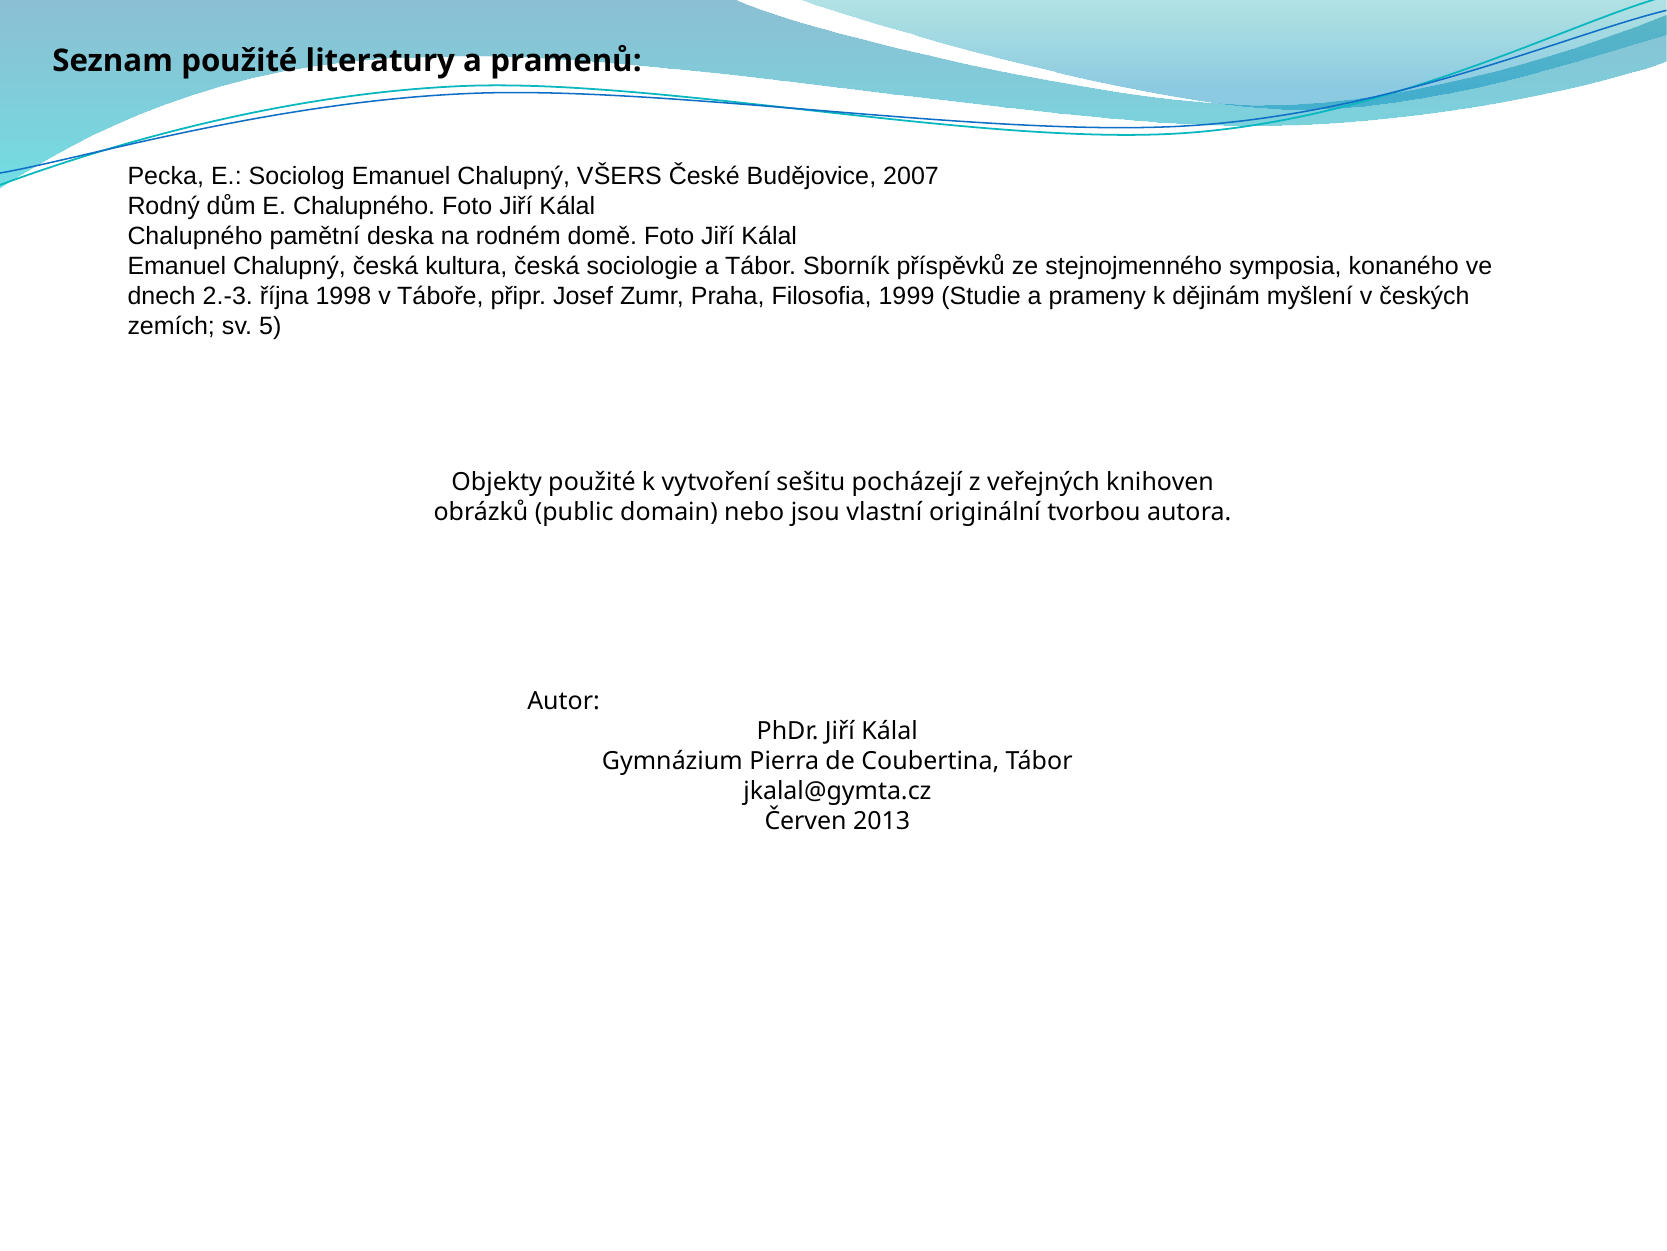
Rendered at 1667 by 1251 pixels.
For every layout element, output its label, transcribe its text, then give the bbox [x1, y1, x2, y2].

text_box Pecka, E.: Sociolog Emanuel Chalupný, VŠERS České Budějovice, 2007 Rodný dům E. Chalupného. Foto Jiří Kálal Chalupného pamětní deska na rodném domě. Foto Jiří Kálal Emanuel Chalupný, česká kultura, česká sociologie a Tábor. Sborník příspěvků ze stejnojmenného symposia, konaného ve dnech 2.-3. října 1998 v Táboře, připr. Josef Zumr, Praha, Filosofia, 1999 (Studie a prameny k dějinám myšlení v českých zemích; sv. 5) [112, 152, 1517, 407]
text_box Objekty použité k vytvoření sešitu pocházejí z veřejných knihoven obrázků (public domain) nebo jsou vlastní originální tvorbou autora. [404, 458, 1263, 533]
text_box Autor: PhDr. Jiří Kálal Gymnázium Pierra de Coubertina, Tábor jkalal@gymta.cz Červen 2013 [512, 677, 1163, 842]
text_box Seznam použité literatury a pramenů: [37, 33, 846, 86]
